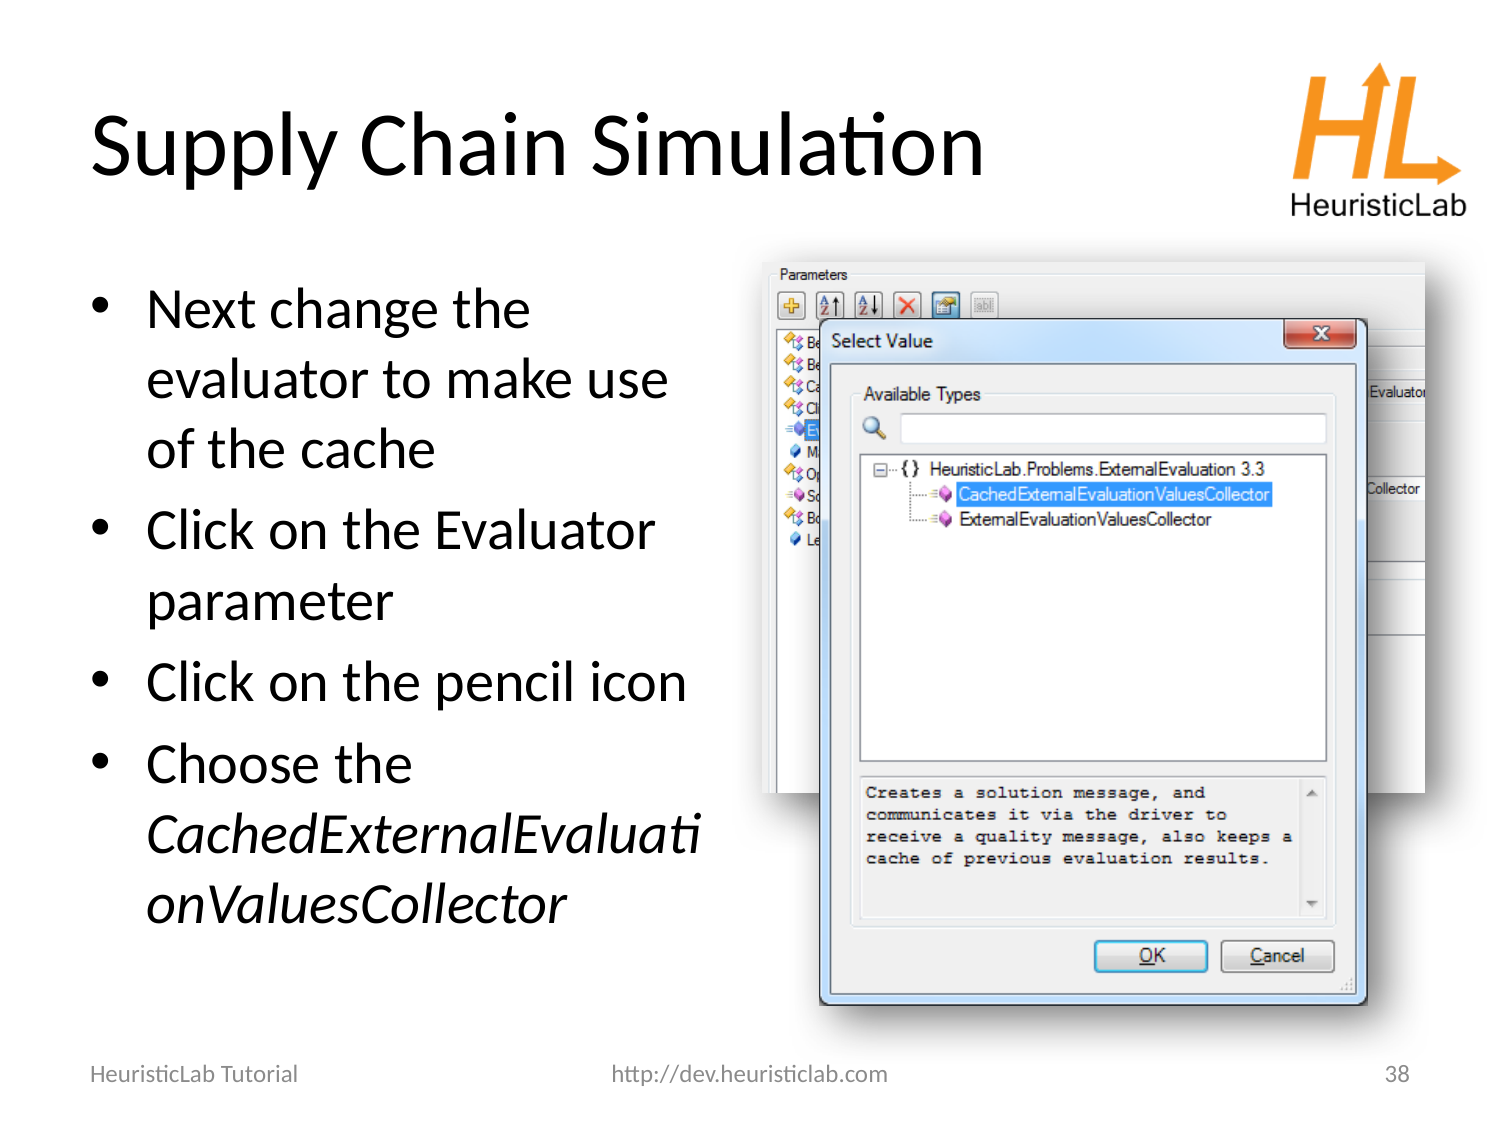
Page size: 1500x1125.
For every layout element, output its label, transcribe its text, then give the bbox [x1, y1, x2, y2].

list Next change the evaluator to make use of the cache Click on the Evaluator parameter Click on the pencil icon Choose the CachedExternalEvaluationValuesCollector [75, 262, 738, 1005]
slide_number HeuristicLab Tutorial [75, 1042, 425, 1103]
picture [1281, 27, 1474, 244]
footer http://dev.heuristiclab.com [512, 1042, 988, 1103]
picture [762, 262, 1426, 1006]
slide_number 38 [1074, 1042, 1425, 1103]
title Supply Chain Simulation [75, 45, 1282, 233]
